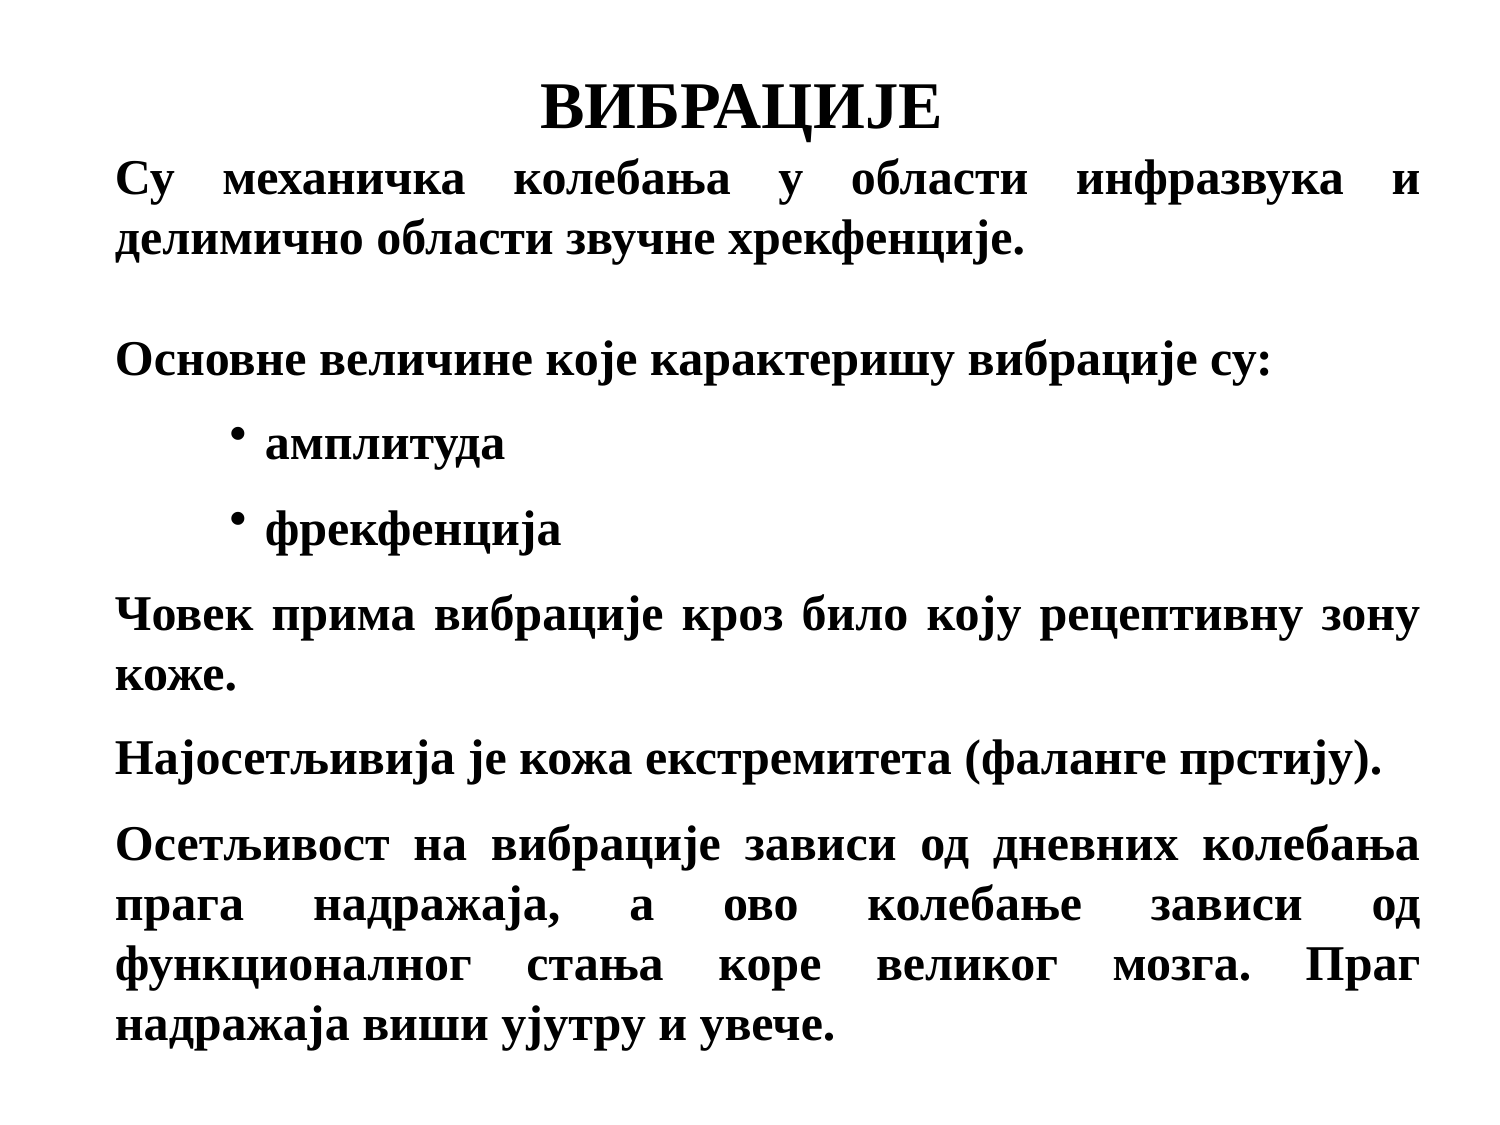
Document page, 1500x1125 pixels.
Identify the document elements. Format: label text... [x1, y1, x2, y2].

text_box Су механичка колебања у области инфразвука и делимично области звучне хрекфенције. Основне величине које карактеришу вибрације су: амплитуда фрекфенција Човек прима вибрације кроз било коју рецептивну зону коже. Најосетљивија је кожа екстремитета (фаланге прстију). Осетљивост на вибрације зависи од дневних колебања прага надражаја, а ово колебање зависи од функционалног стања коре великог мозга. Праг надражаја виши ујутру и увече. [100, 137, 1436, 1058]
text_box ВИБРАЦИЈЕ [100, 54, 1401, 137]
